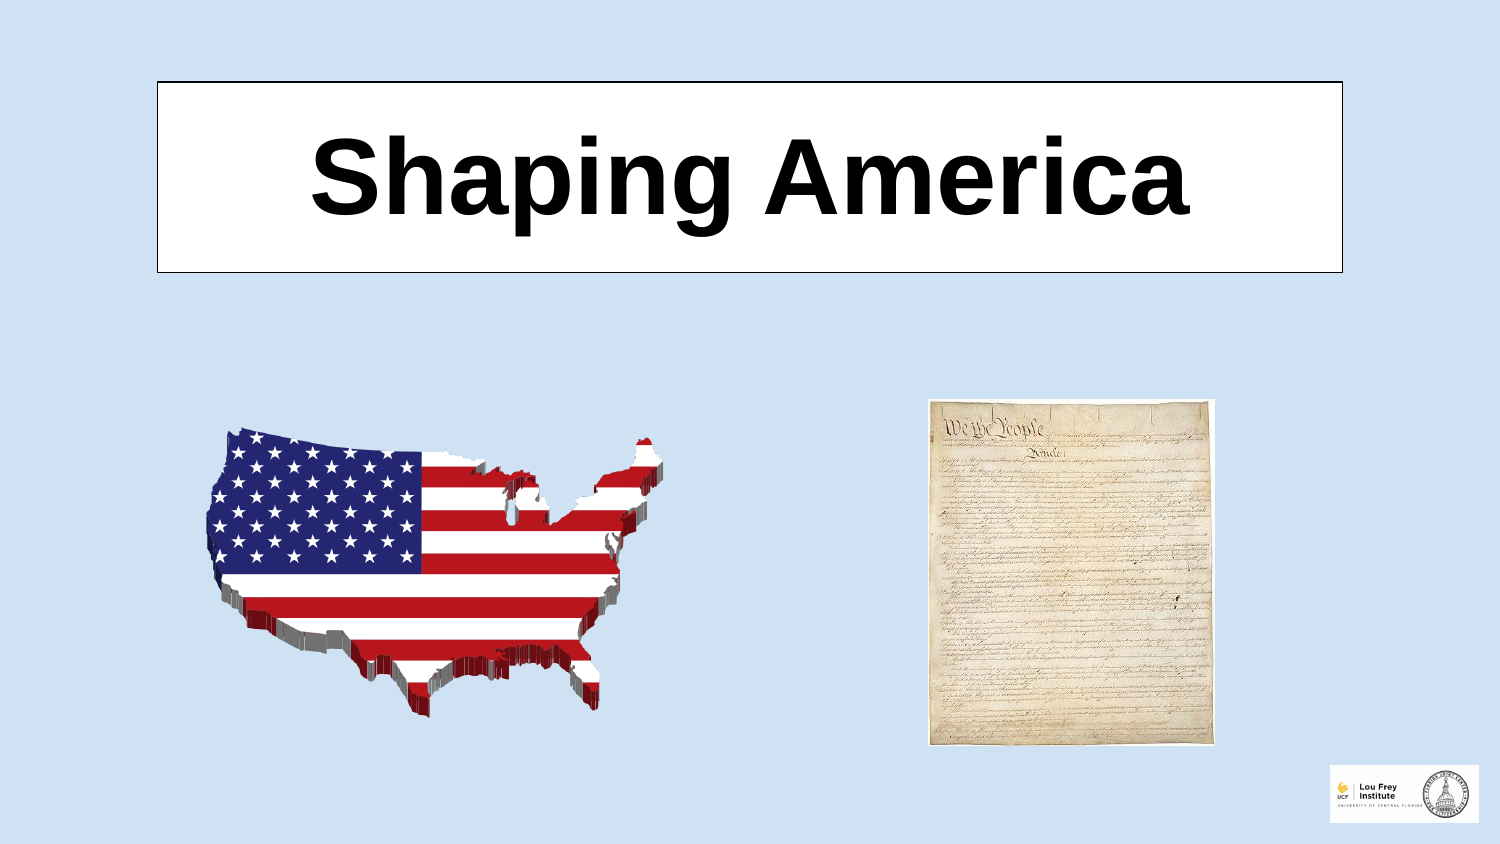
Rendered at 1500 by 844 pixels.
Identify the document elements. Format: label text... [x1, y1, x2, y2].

picture [195, 376, 674, 769]
picture [927, 399, 1215, 746]
picture [1330, 764, 1479, 824]
title Shaping America [157, 81, 1343, 273]
